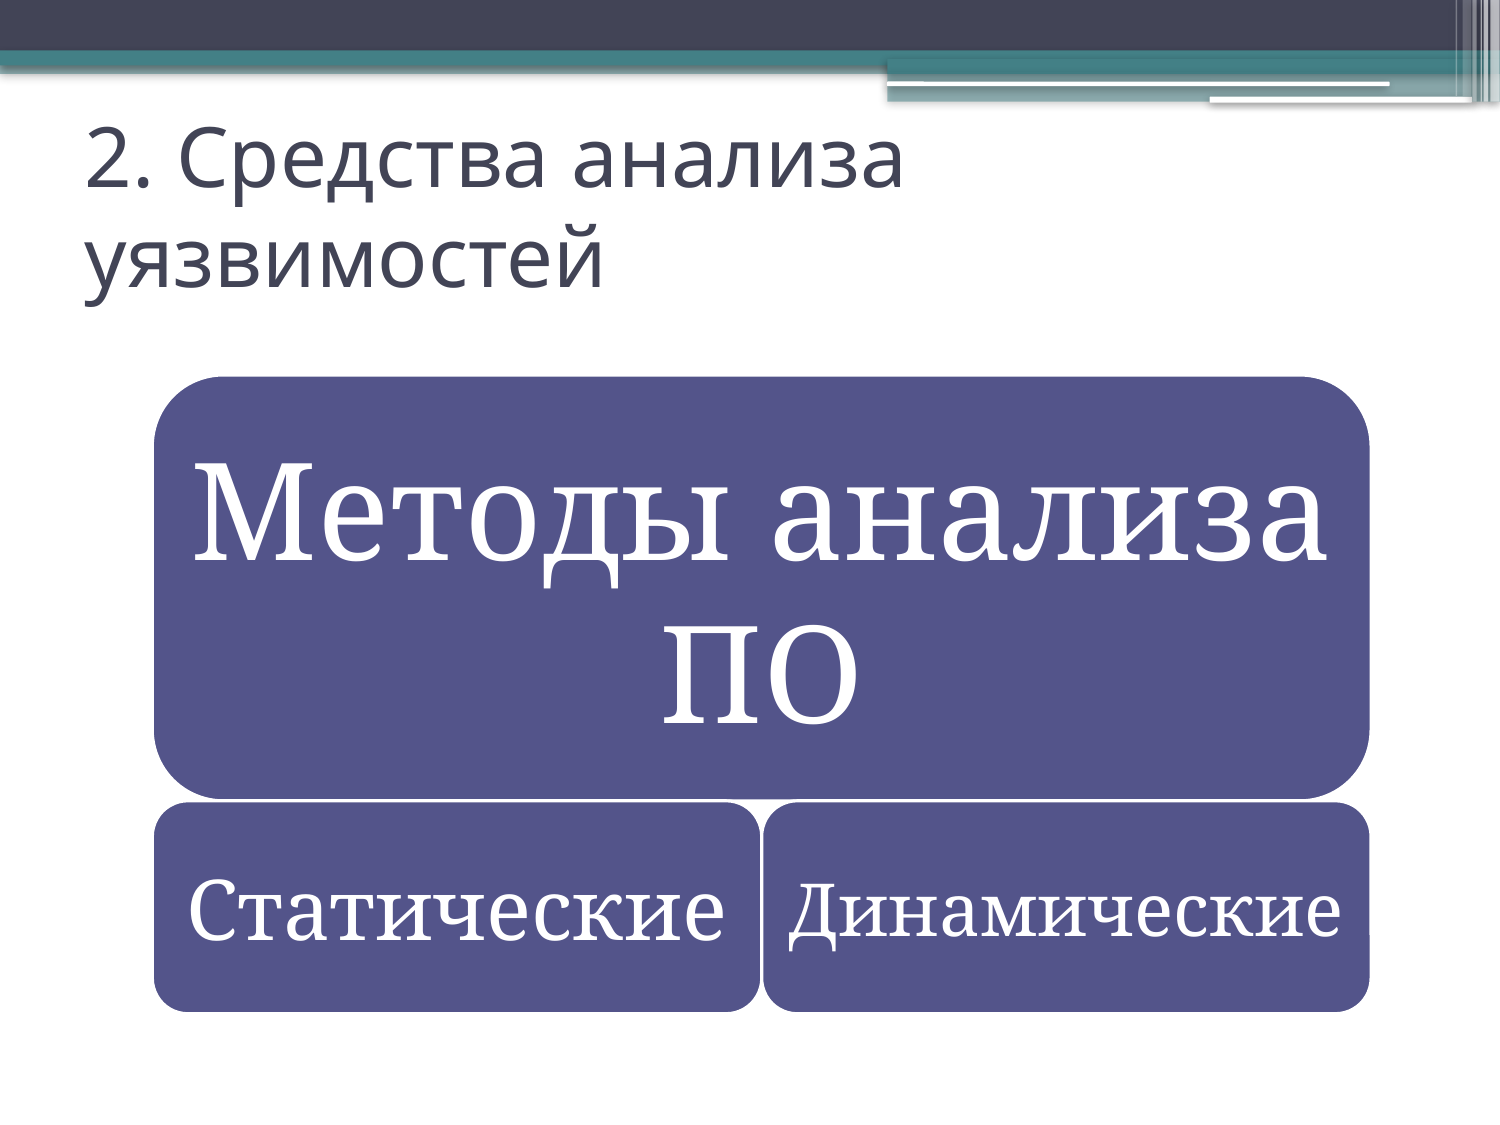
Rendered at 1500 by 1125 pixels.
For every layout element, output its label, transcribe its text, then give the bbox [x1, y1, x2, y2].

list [152, 374, 1372, 1015]
title 2. Средства анализа уязвимостей [70, 117, 1421, 293]
